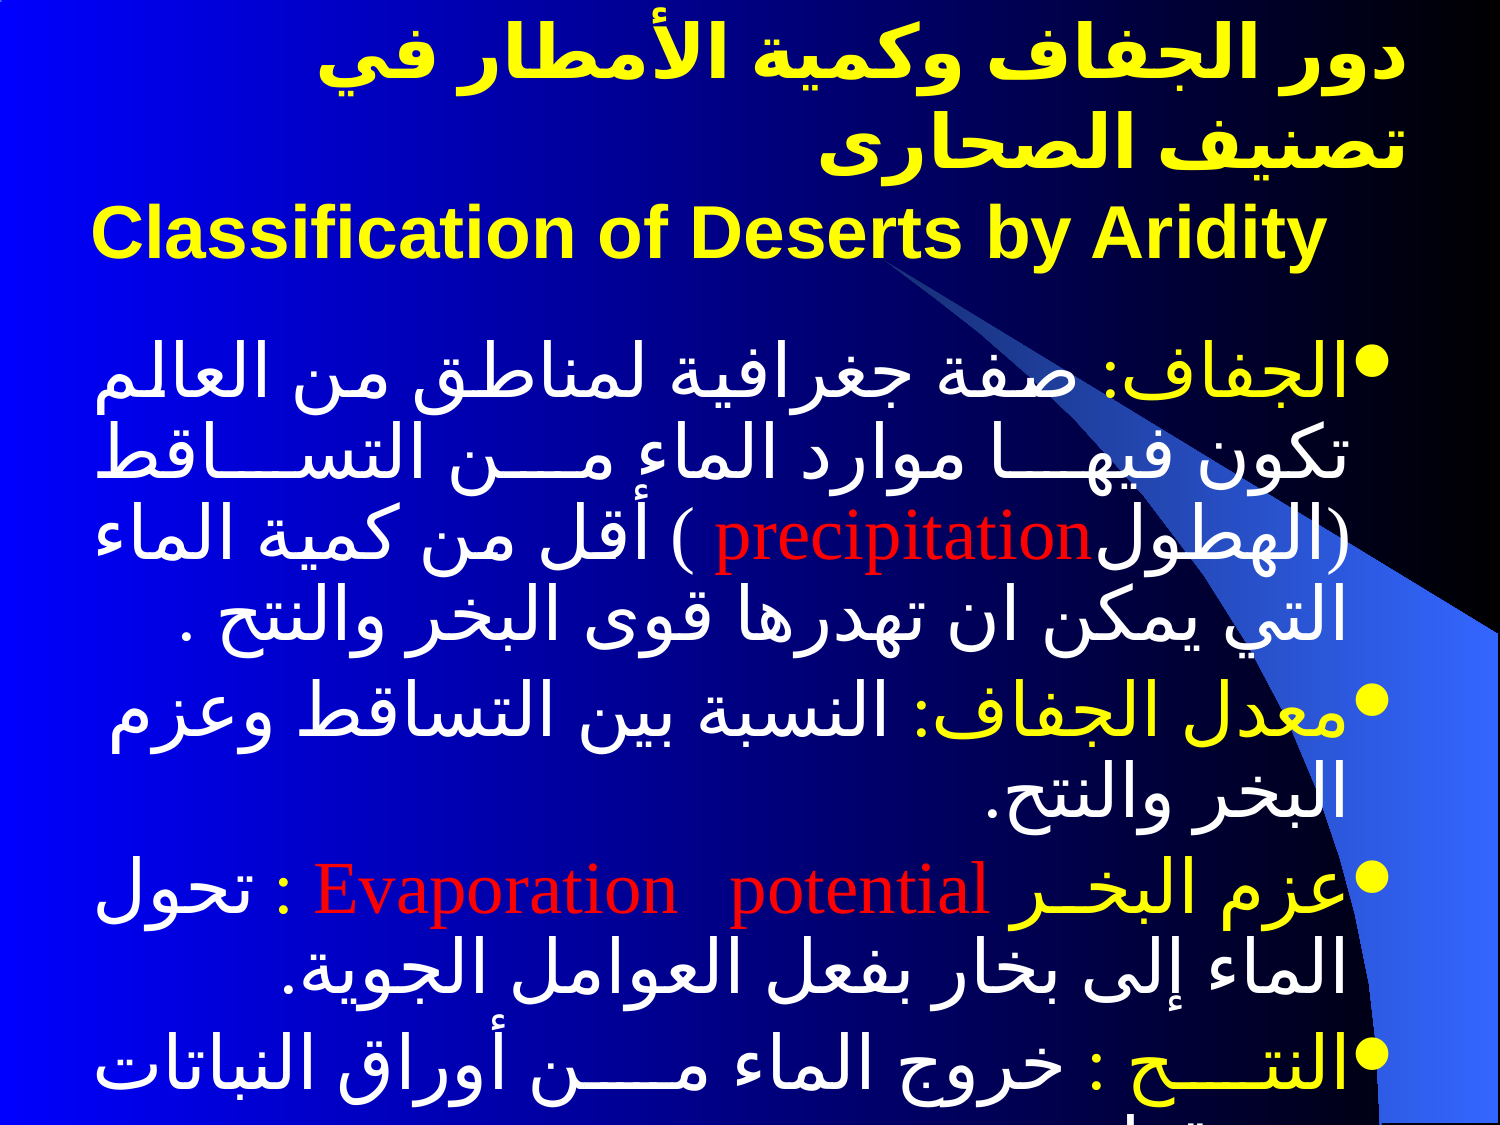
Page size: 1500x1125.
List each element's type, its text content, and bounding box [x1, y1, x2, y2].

text_box دور الجفاف وكمية الأمطار في تصنيف الصحارى Classification of Deserts by Aridity [74, 45, 1425, 233]
list الجفاف: صفة جغرافية لمناطق من العالم تكون فيها موارد الماء من التساقط (الهطولprecipitation ) أقل من كمية الماء التي يمكن ان تهدرها قوى البخر والنتح . معدل الجفاف: النسبة بين التساقط وعزم البخر والنتح. عزم البخر Evaporation potential : تحول الماء إلى بخار بفعل العوامل الجوية. النتح : خروج الماء من أوراق النباتات وسوقها. [62, 324, 1438, 1051]
